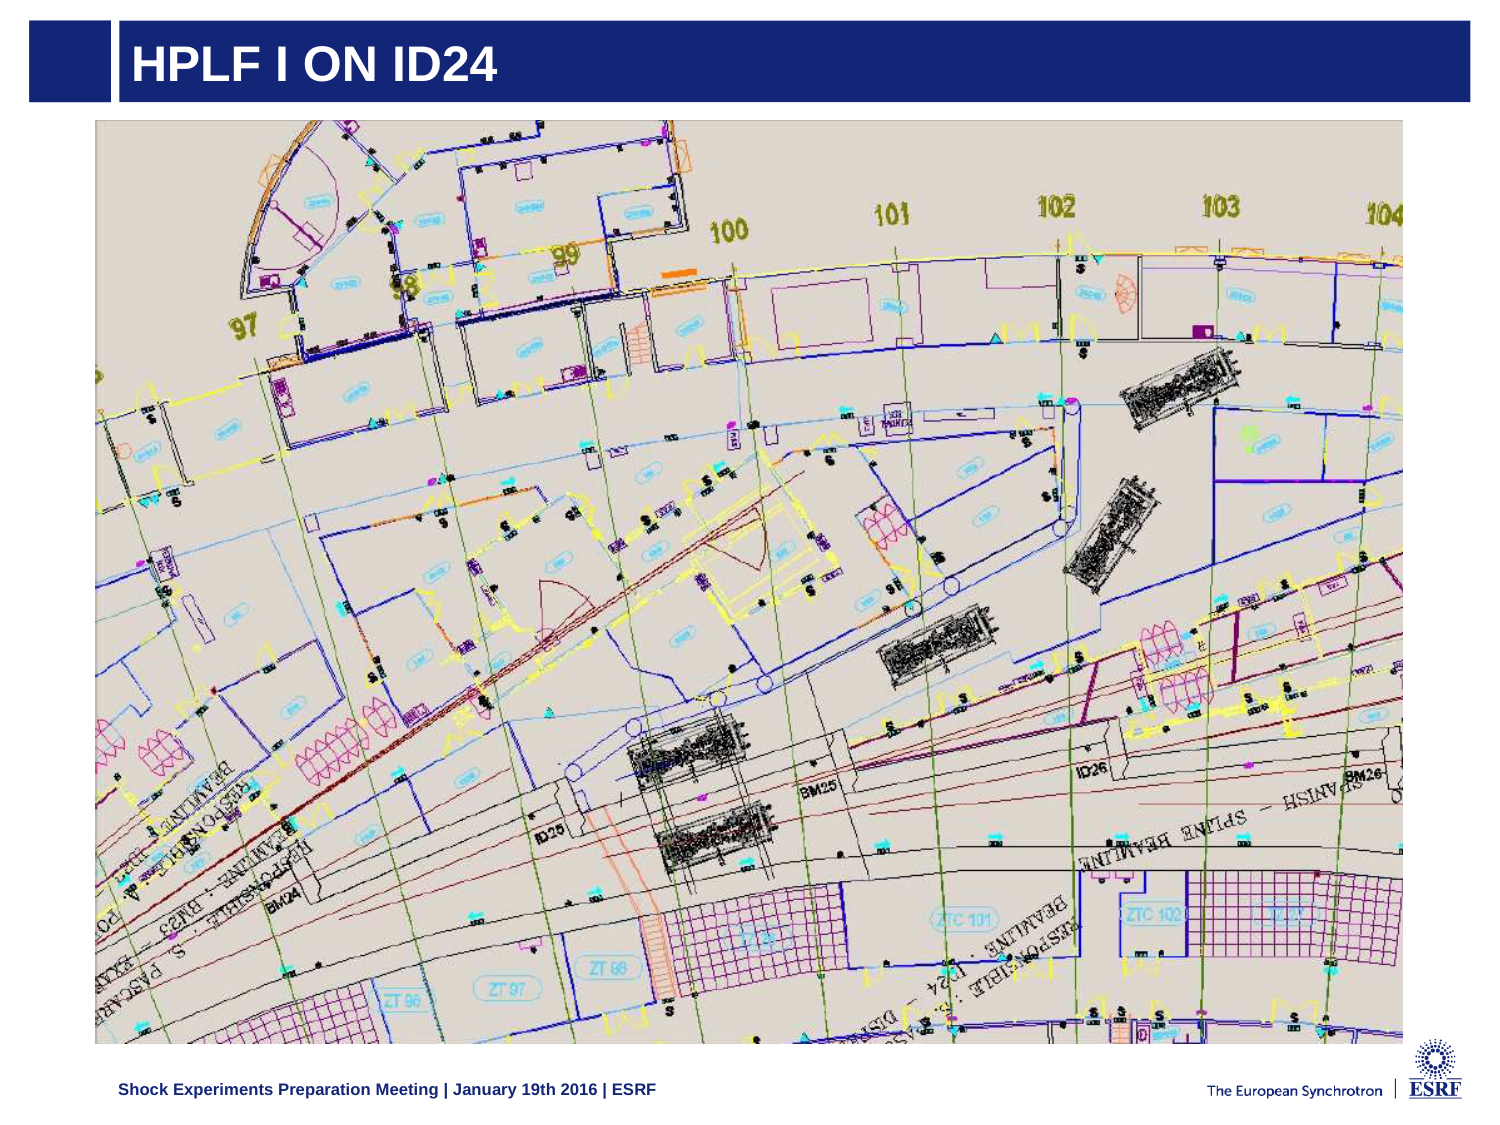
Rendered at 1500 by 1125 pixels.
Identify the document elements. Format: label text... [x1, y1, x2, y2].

title HPLF I on ID24 [119, 20, 1471, 103]
picture [95, 120, 1500, 1125]
footer Shock Experiments Preparation Meeting | January 19th 2016 | ESRF [118, 1063, 1122, 1099]
